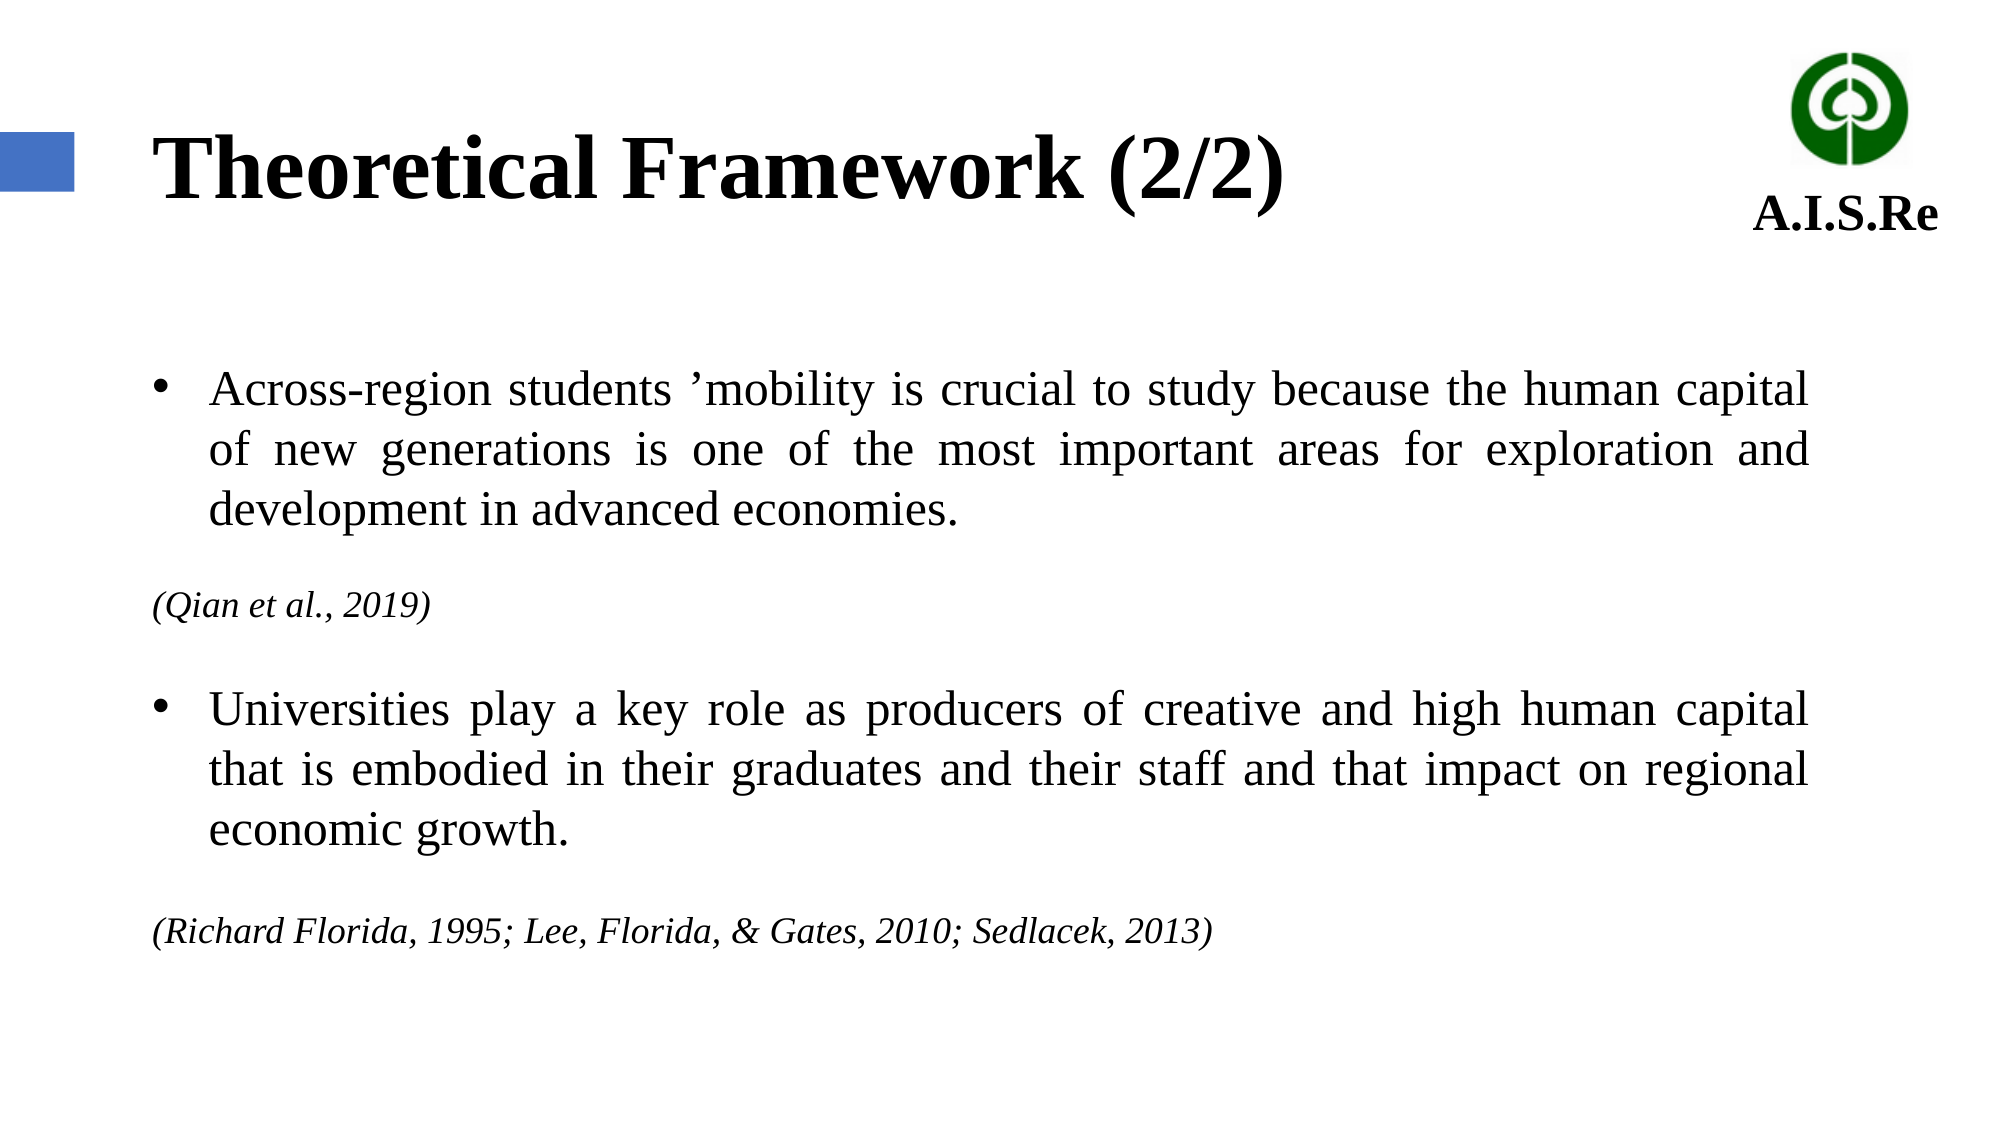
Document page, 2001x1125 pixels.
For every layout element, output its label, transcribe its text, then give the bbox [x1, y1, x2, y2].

picture [1789, 47, 1913, 172]
text_box Across-region students ’mobility is crucial to study because the human capital of new generations is one of the most important areas for exploration and development in advanced economies. (Qian et al., 2019) Universities play a key role as producers of creative and high human capital that is embodied in their graduates and their staff and that impact on regional economic growth. (Richard Florida, 1995; Lee, Florida, & Gates, 2010; Sedlacek, 2013) [137, 348, 1826, 958]
title Theoretical Framework (2/2) [137, 59, 1863, 278]
text_box A.I.S.Re [1737, 171, 1965, 249]
